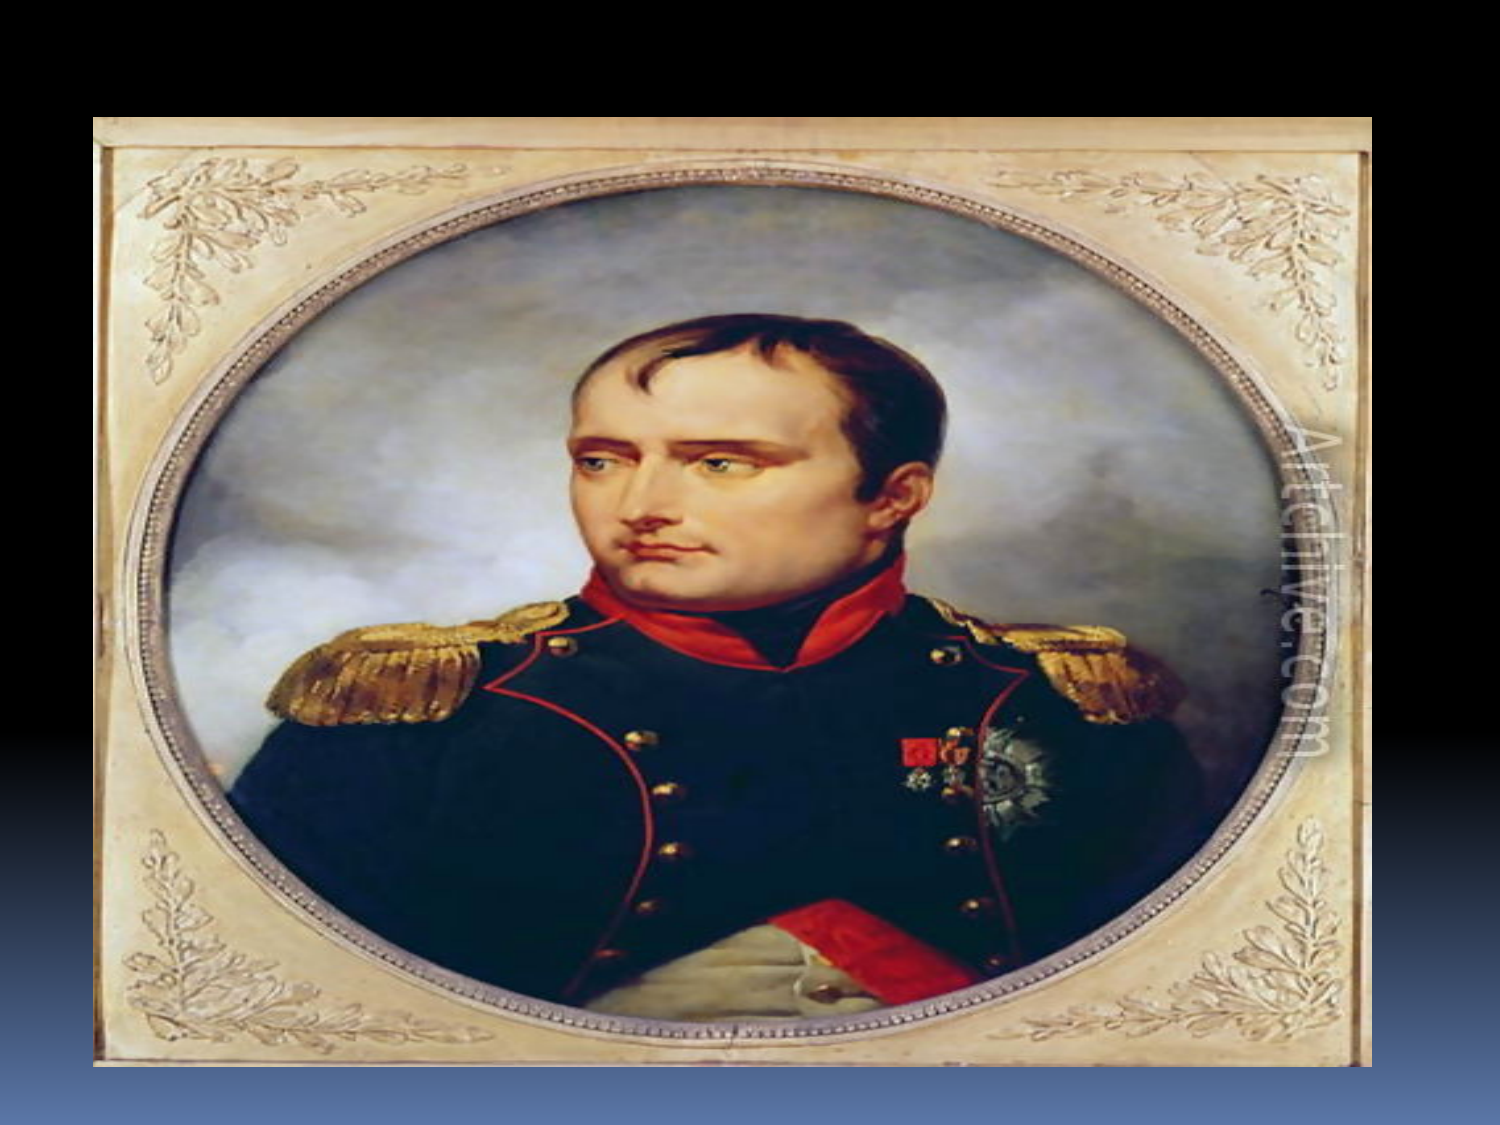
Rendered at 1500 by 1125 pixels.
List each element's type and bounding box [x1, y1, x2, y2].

picture [93, 116, 1372, 1067]
